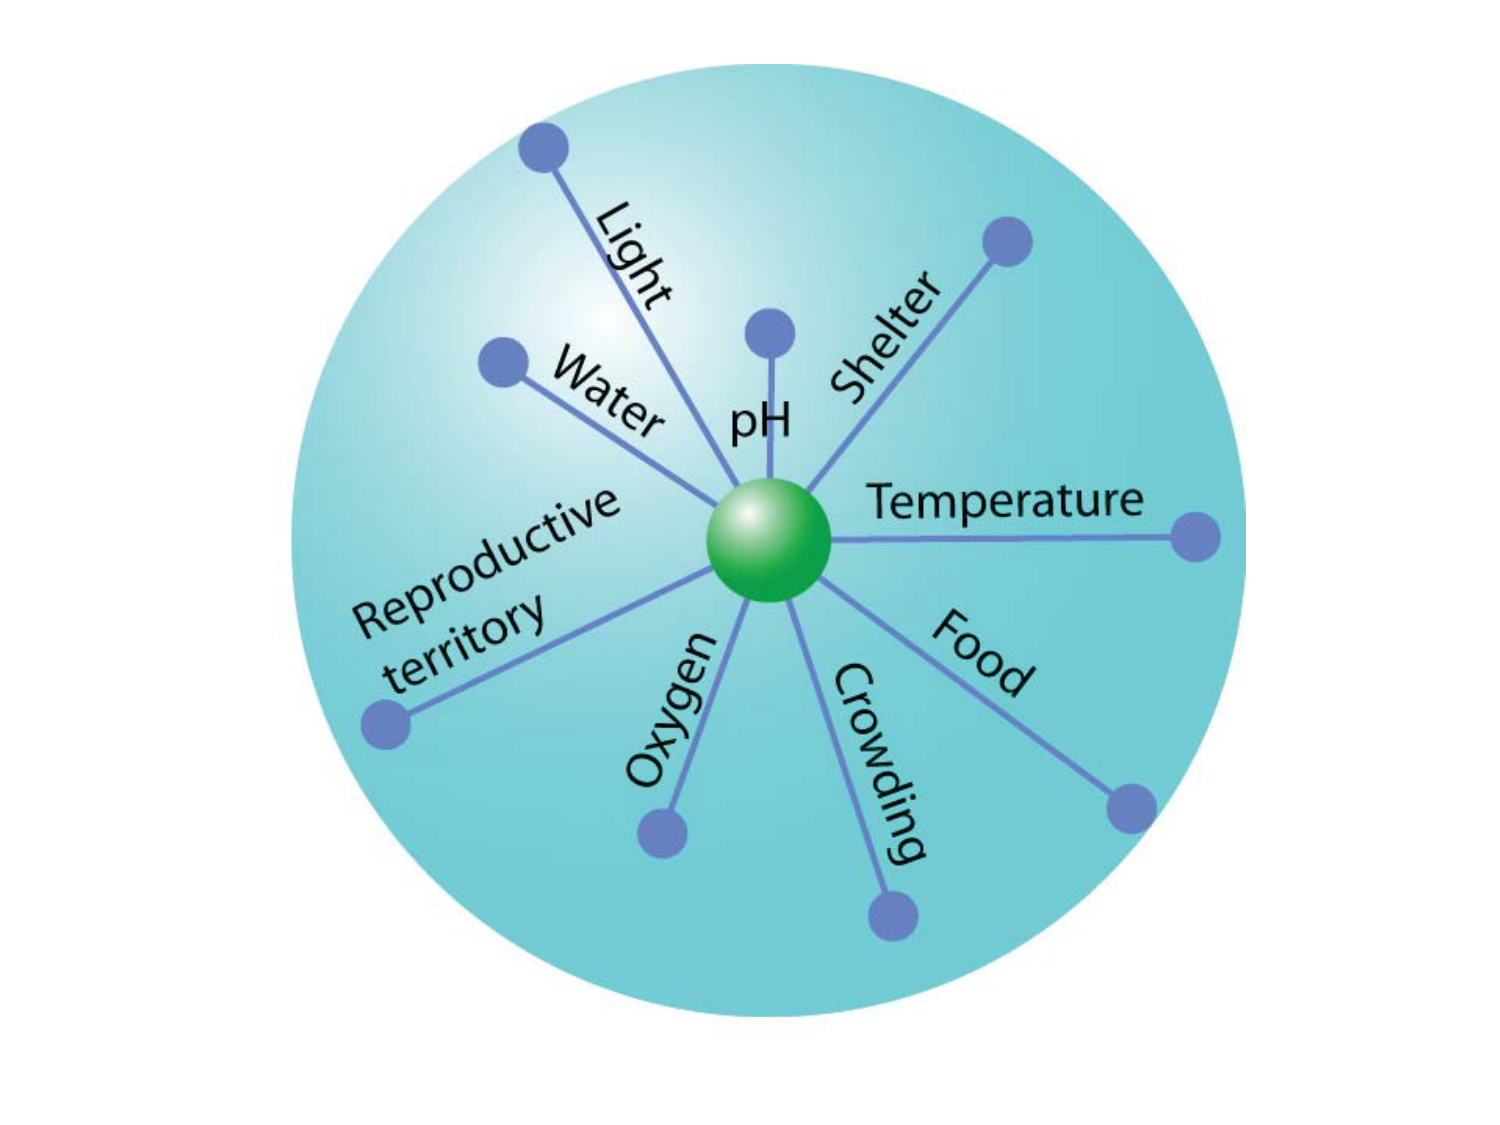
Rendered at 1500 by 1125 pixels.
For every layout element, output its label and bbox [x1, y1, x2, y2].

picture [254, 63, 1246, 1062]
